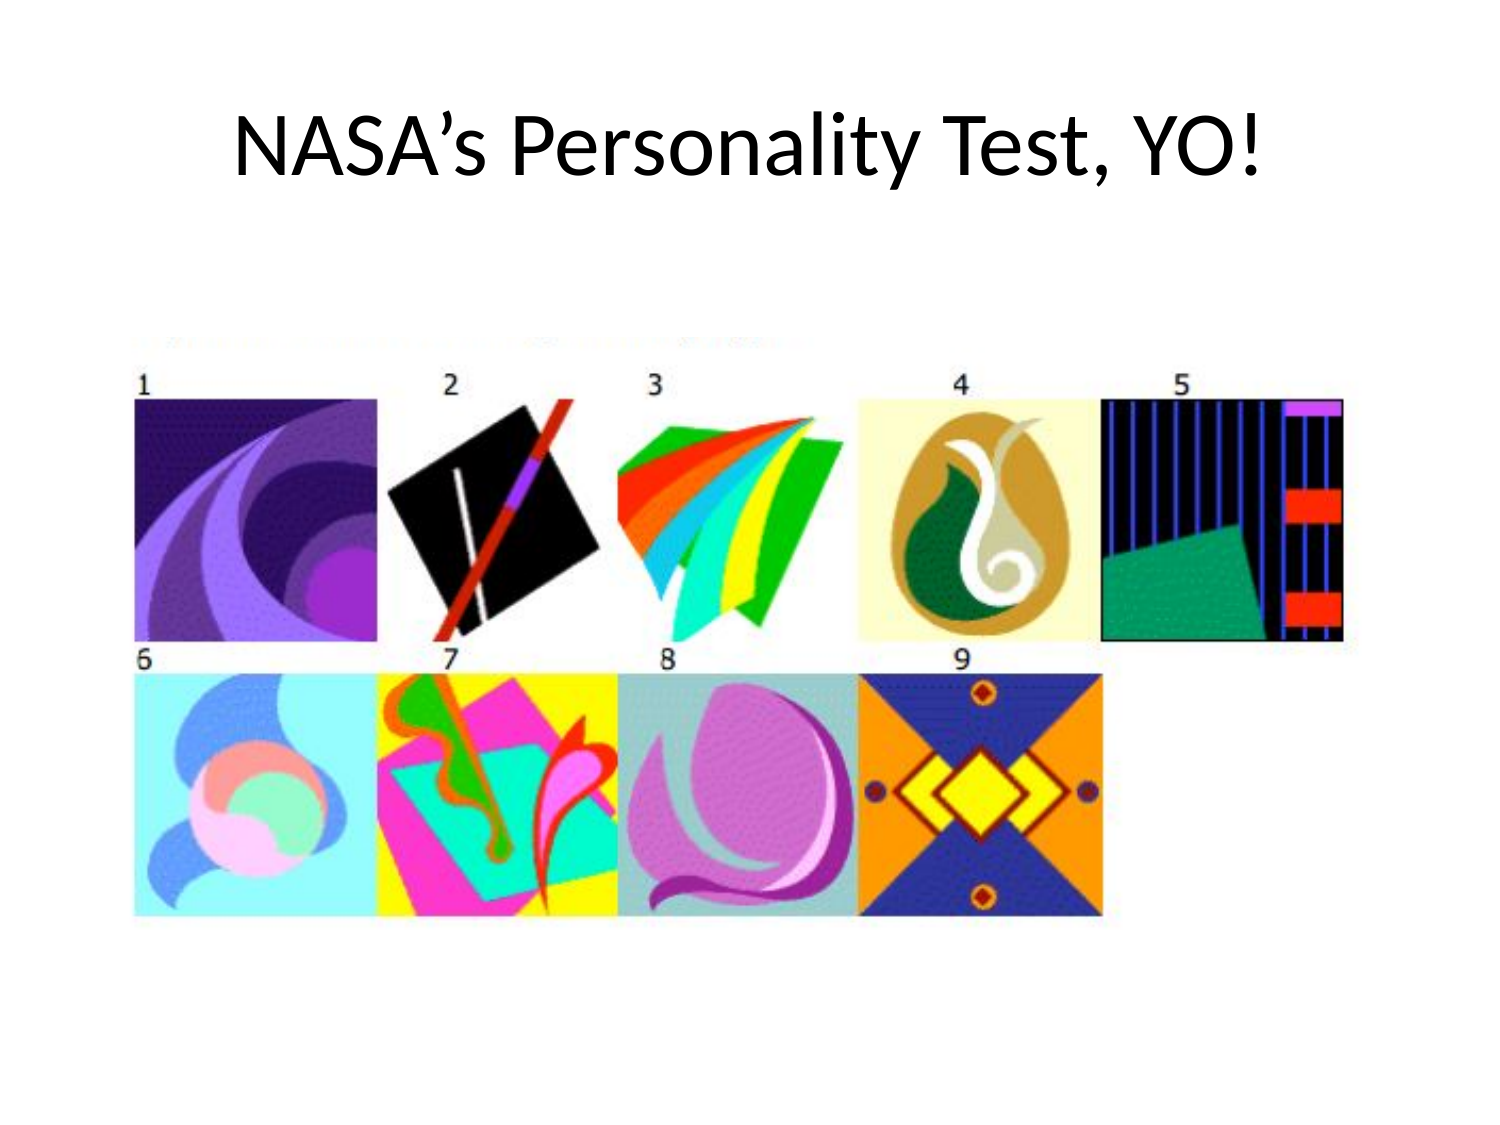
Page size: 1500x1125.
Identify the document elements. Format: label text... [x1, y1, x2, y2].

title NASA’s Personality Test, YO! [75, 45, 1425, 233]
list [99, 337, 1411, 953]
